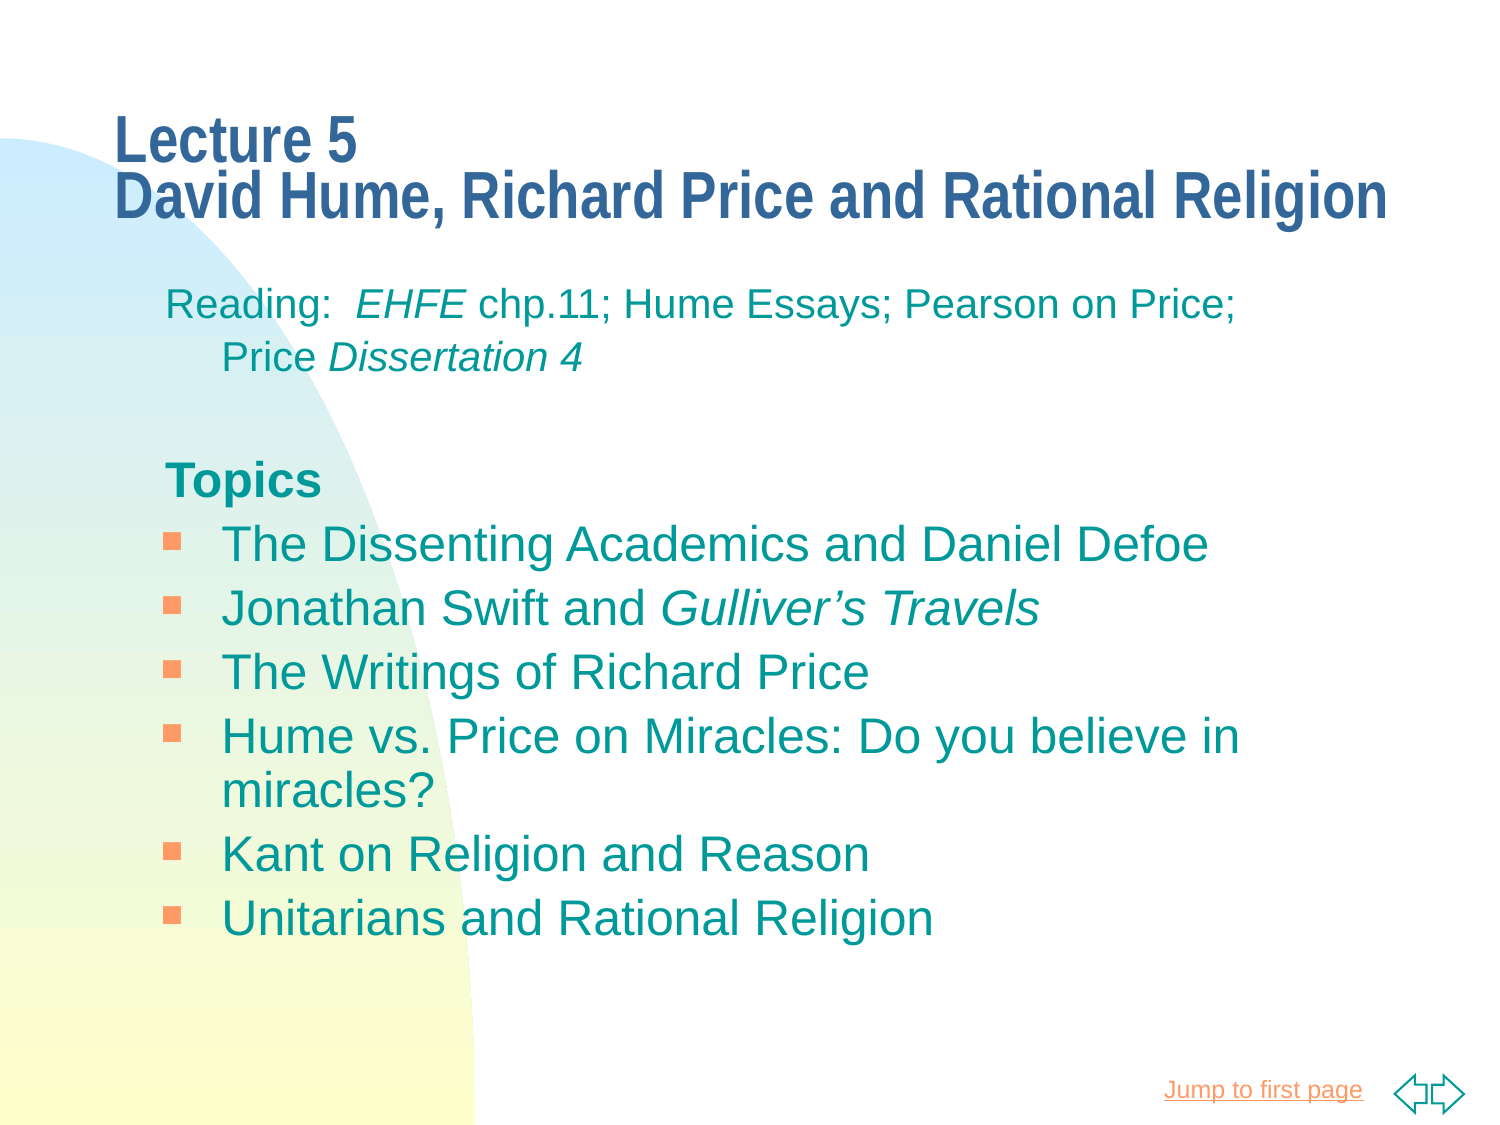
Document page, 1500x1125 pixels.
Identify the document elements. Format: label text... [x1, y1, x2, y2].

list Reading: EHFE chp.11; Hume Essays; Pearson on Price; Price Dissertation 4 Topics The Dissenting Academics and Daniel Defoe Jonathan Swift and Gulliver’s Travels The Writings of Richard Price Hume vs. Price on Miracles: Do you believe in miracles? Kant on Religion and Reason Unitarians and Rational Religion [149, 274, 1463, 1001]
title Lecture 5 David Hume, Richard Price and Rational Religion [99, 99, 1451, 238]
